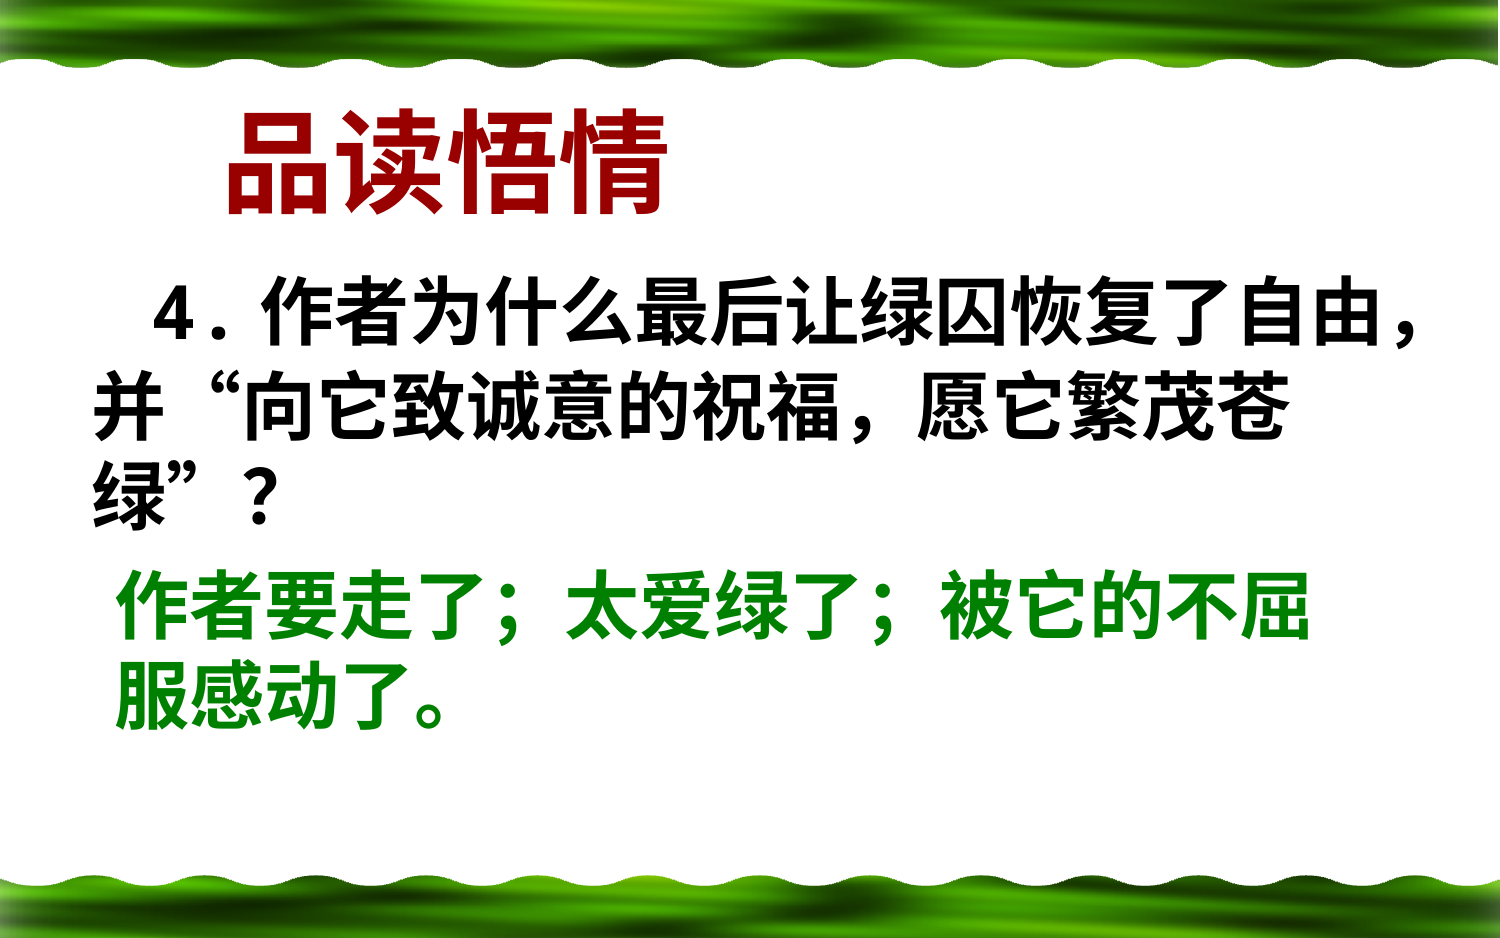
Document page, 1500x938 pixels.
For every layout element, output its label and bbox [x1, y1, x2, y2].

text_box [0, 0, 1500, 938]
